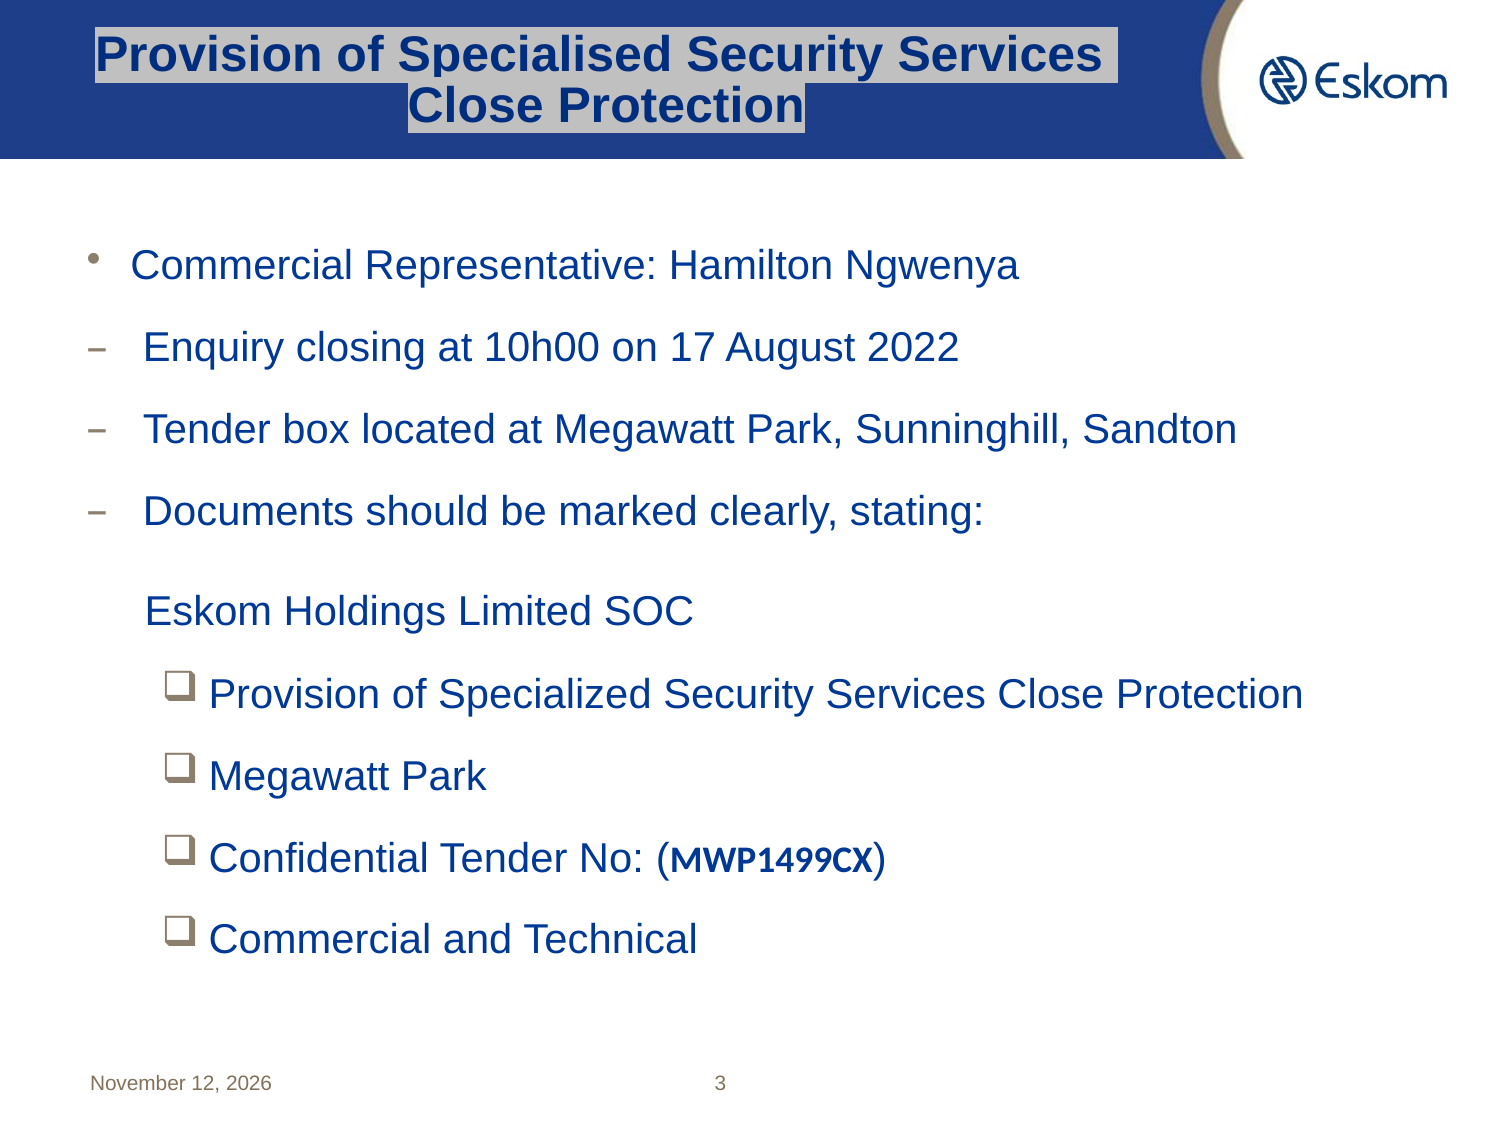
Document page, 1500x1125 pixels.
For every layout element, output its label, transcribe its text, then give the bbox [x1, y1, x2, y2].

list Commercial Representative: Hamilton Ngwenya Enquiry closing at 10h00 on 17 August 2022 Tender box located at Megawatt Park, Sunninghill, Sandton Documents should be marked clearly, stating: Eskom Holdings Limited SOC Provision of Specialized Security Services Close Protection Megawatt Park Confidential Tender No: (MWP1499CX) Commercial and Technical [71, 235, 1447, 1064]
picture [1257, 55, 1450, 105]
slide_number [75, 1064, 361, 1103]
picture [0, 0, 1246, 159]
title Provision of Specialised Security Services Close Protection [71, 27, 1142, 137]
slide_number 3 [643, 1064, 798, 1103]
